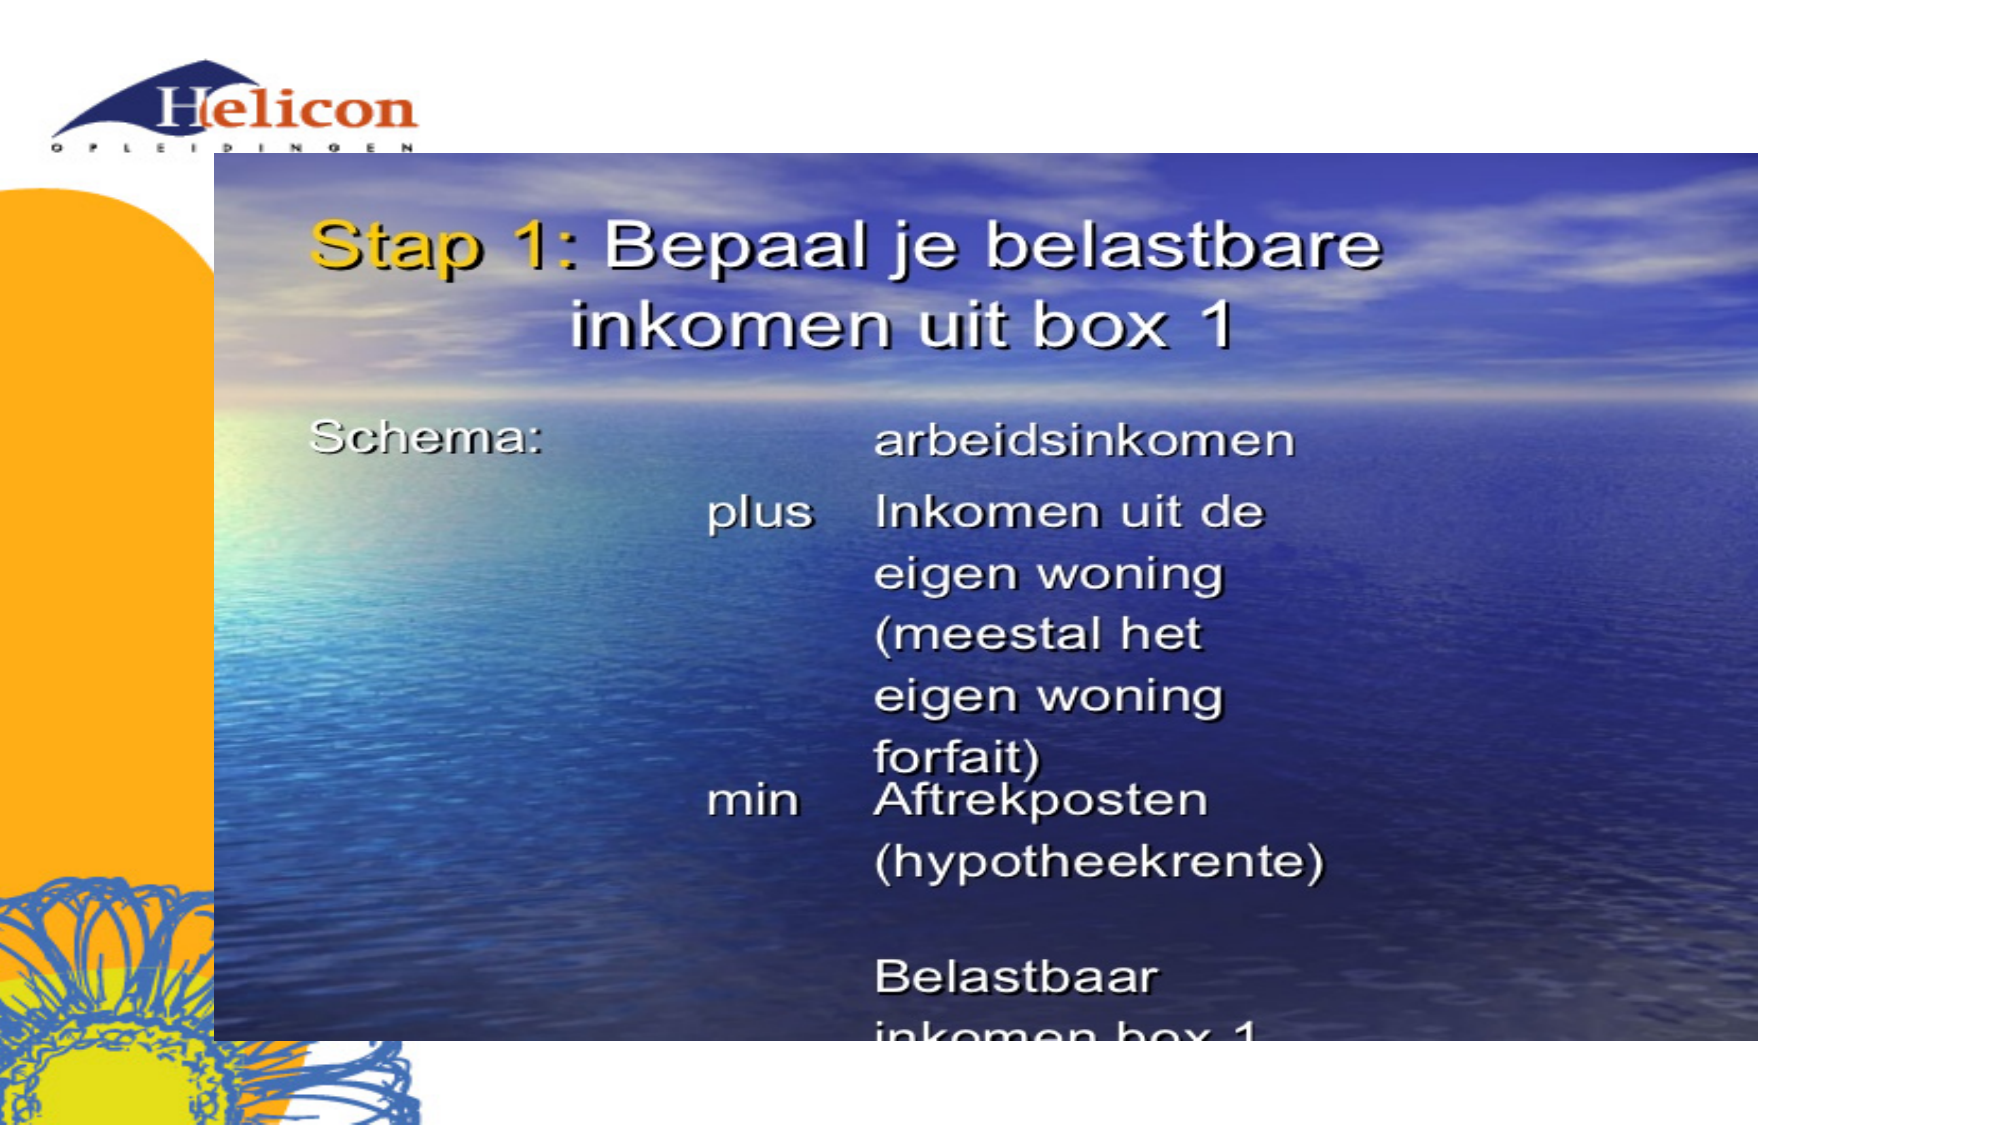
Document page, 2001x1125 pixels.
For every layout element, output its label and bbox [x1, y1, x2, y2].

list [214, 153, 1758, 1042]
picture [0, 0, 2001, 1125]
